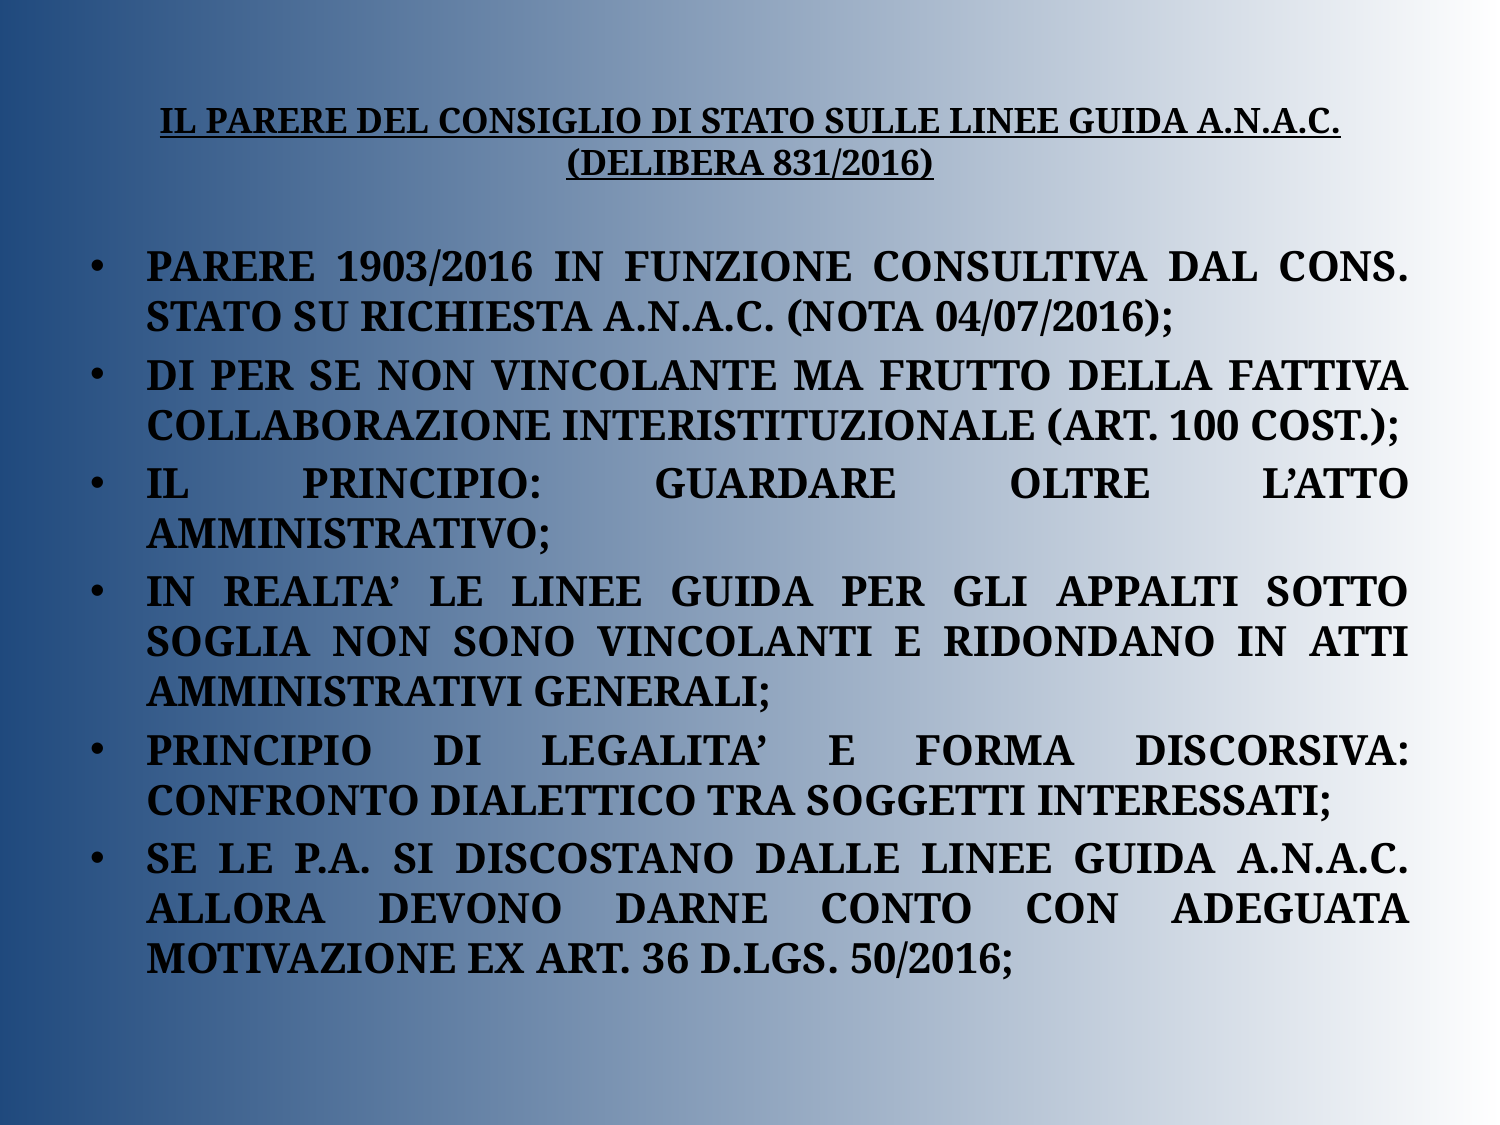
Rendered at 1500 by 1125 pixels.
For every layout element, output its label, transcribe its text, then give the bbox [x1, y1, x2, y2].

title IL PARERE DEL CONSIGLIO DI STATO SULLE LINEE GUIDA A.N.A.C. (DELIBERA 831/2016) [75, 45, 1425, 232]
list PARERE 1903/2016 IN FUNZIONE CONSULTIVA DAL CONS. STATO SU RICHIESTA A.N.A.C. (NOTA 04/07/2016); DI PER SE NON VINCOLANTE MA FRUTTO DELLA FATTIVA COLLABORAZIONE INTERISTITUZIONALE (ART. 100 COST.); IL PRINCIPIO: GUARDARE OLTRE L’ATTO AMMINISTRATIVO; IN REALTA’ LE LINEE GUIDA PER GLI APPALTI SOTTO SOGLIA NON SONO VINCOLANTI E RIDONDANO IN ATTI AMMINISTRATIVI GENERALI; PRINCIPIO DI LEGALITA’ E FORMA DISCORSIVA: CONFRONTO DIALETTICO TRA SOGGETTI INTERESSATI; SE LE P.A. SI DISCOSTANO DALLE LINEE GUIDA A.N.A.C. ALLORA DEVONO DARNE CONTO CON ADEGUATA MOTIVAZIONE EX ART. 36 D.LGS. 50/2016; [75, 232, 1425, 1075]
